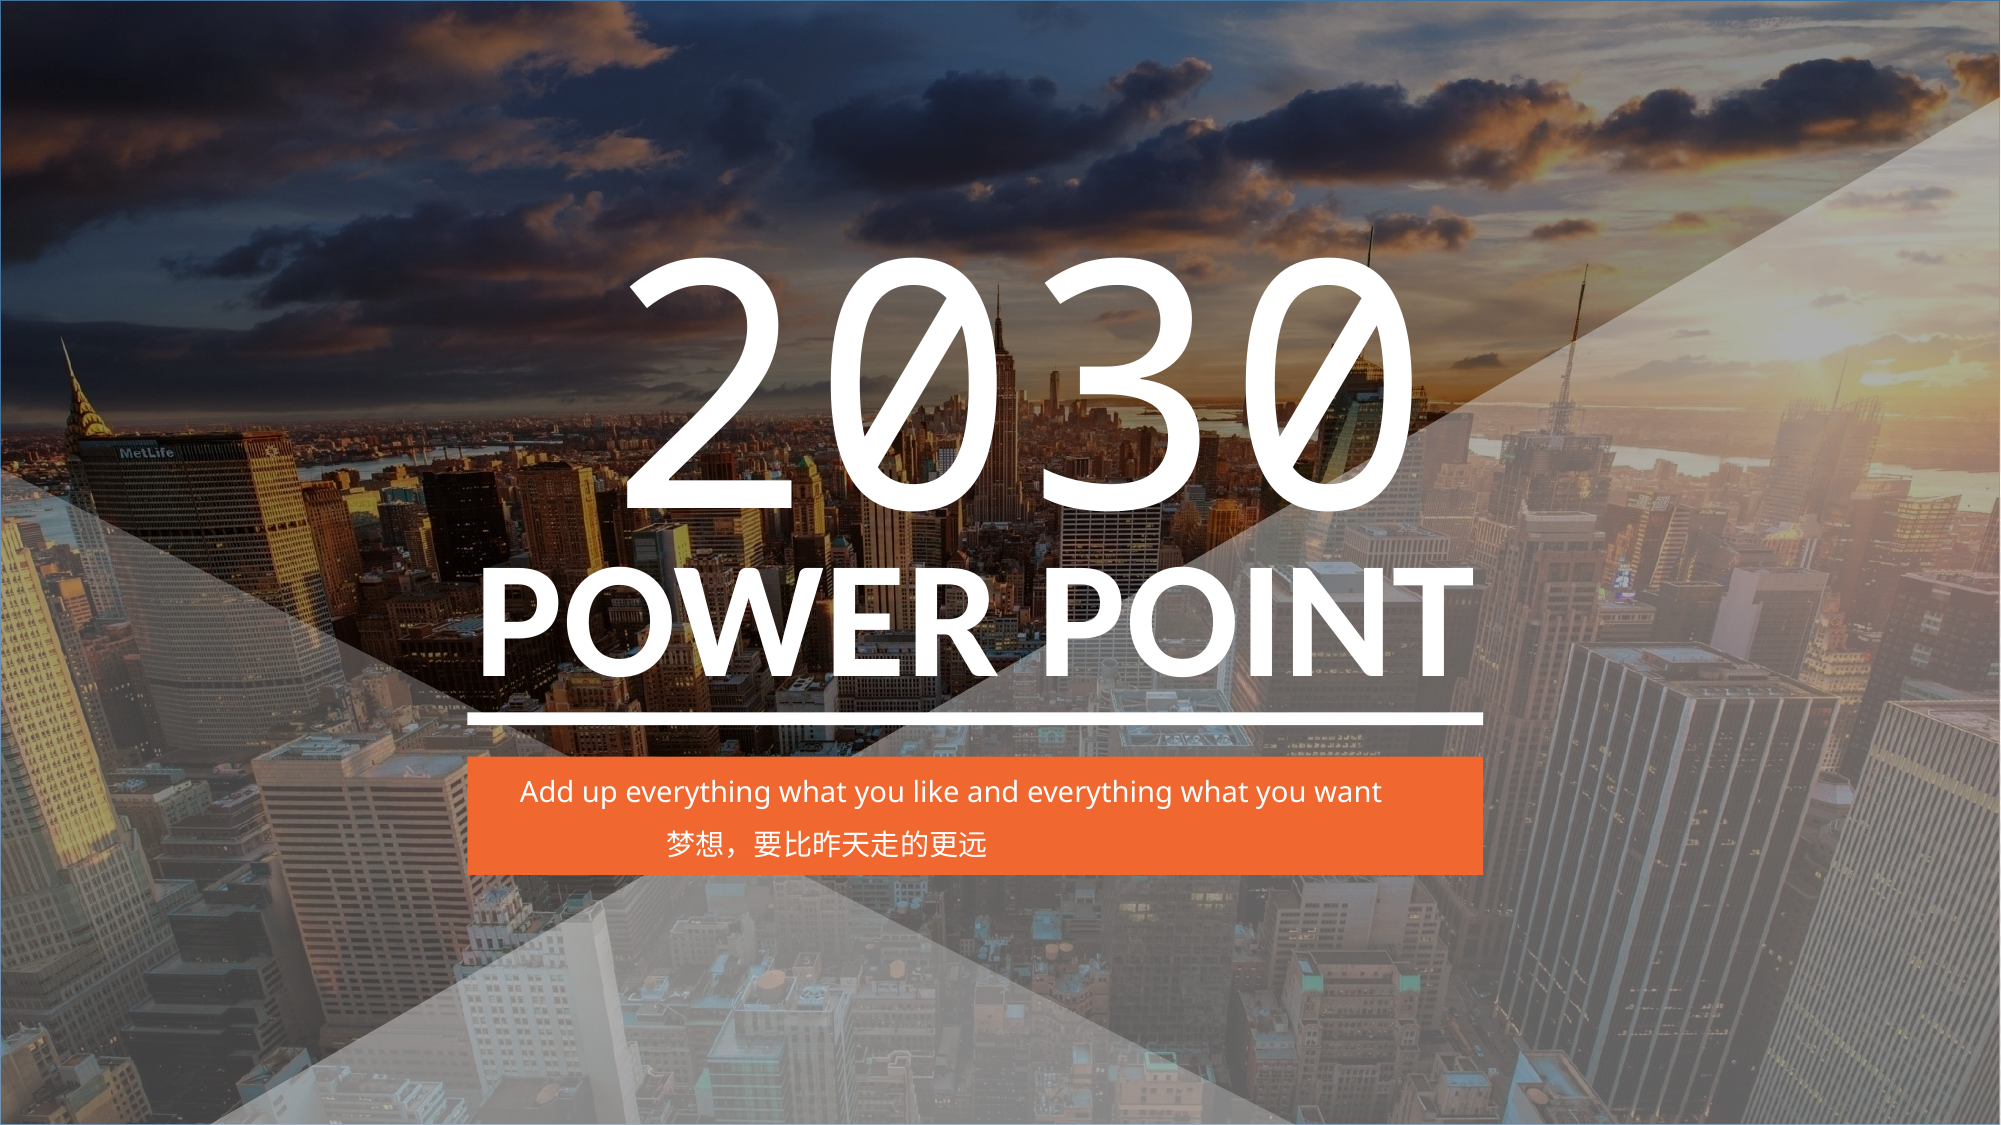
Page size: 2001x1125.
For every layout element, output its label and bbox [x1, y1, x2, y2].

text_box [0, 97, 2000, 1125]
text_box [0, 0, 2000, 97]
text_box [209, 501, 1694, 865]
